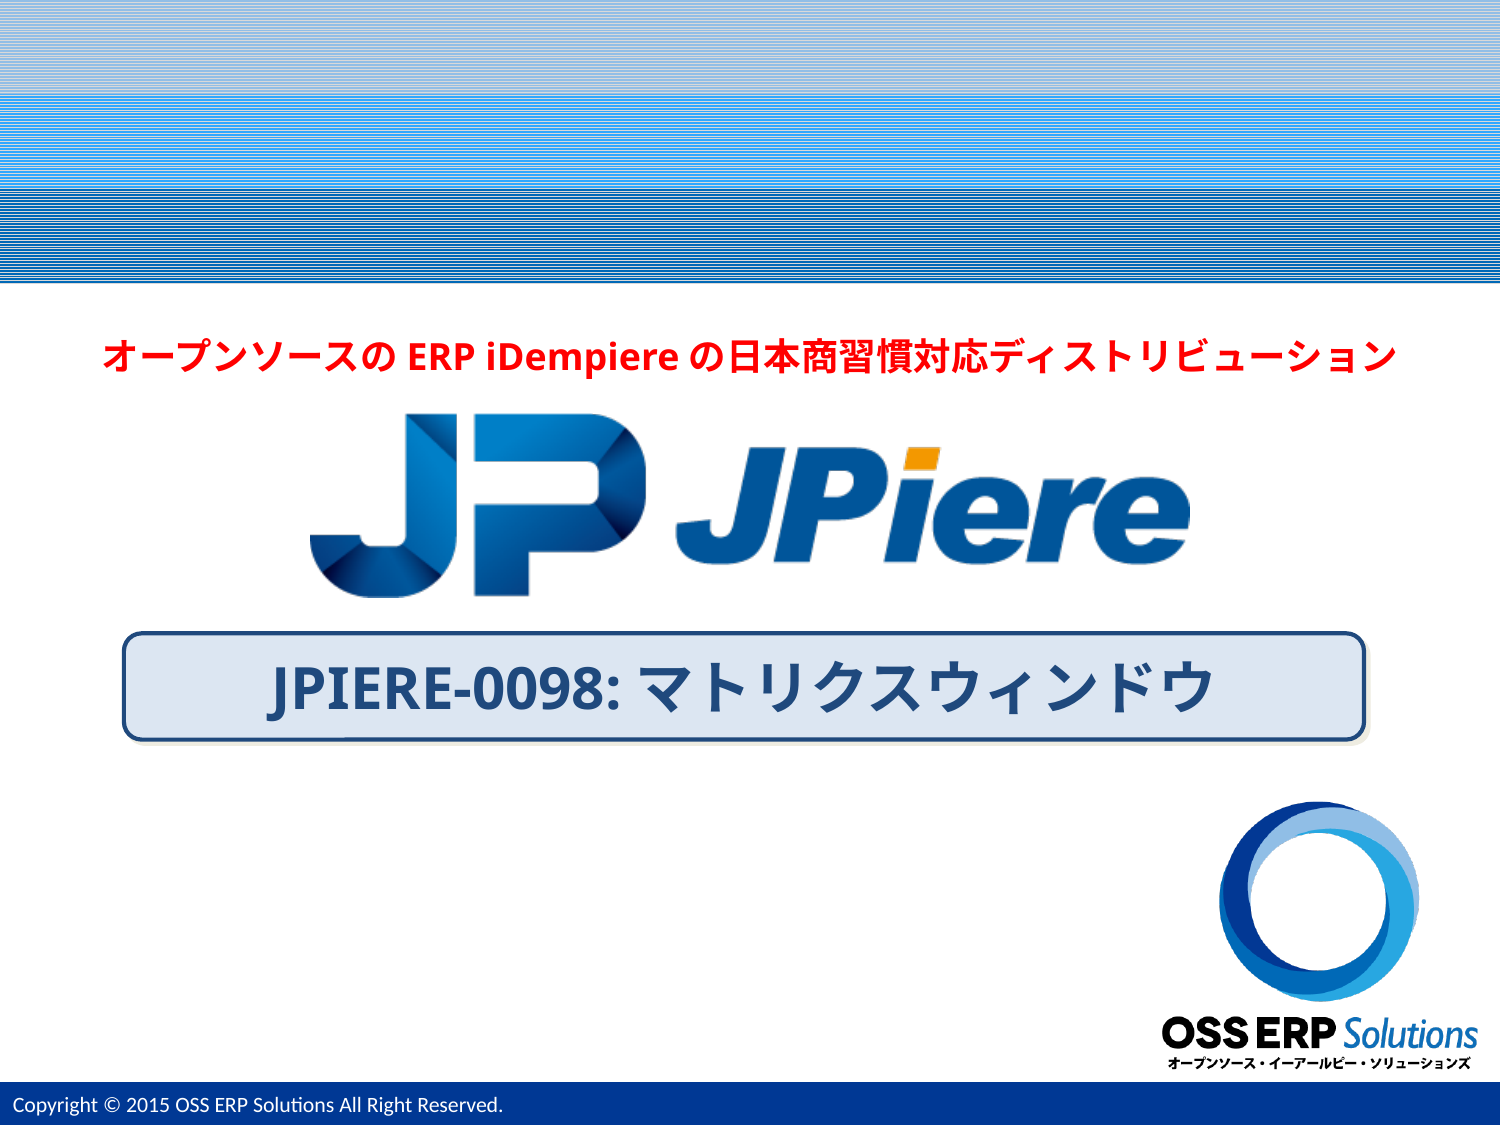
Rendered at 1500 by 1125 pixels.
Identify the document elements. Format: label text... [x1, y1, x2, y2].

picture [1139, 786, 1500, 1083]
picture [309, 413, 1190, 599]
text_box オープンソースのERP iDempiereの日本商習慣対応ディストリビューション [159, 302, 1341, 409]
text_box JPIERE-0098:マトリクスウィンドウ [123, 633, 1365, 740]
